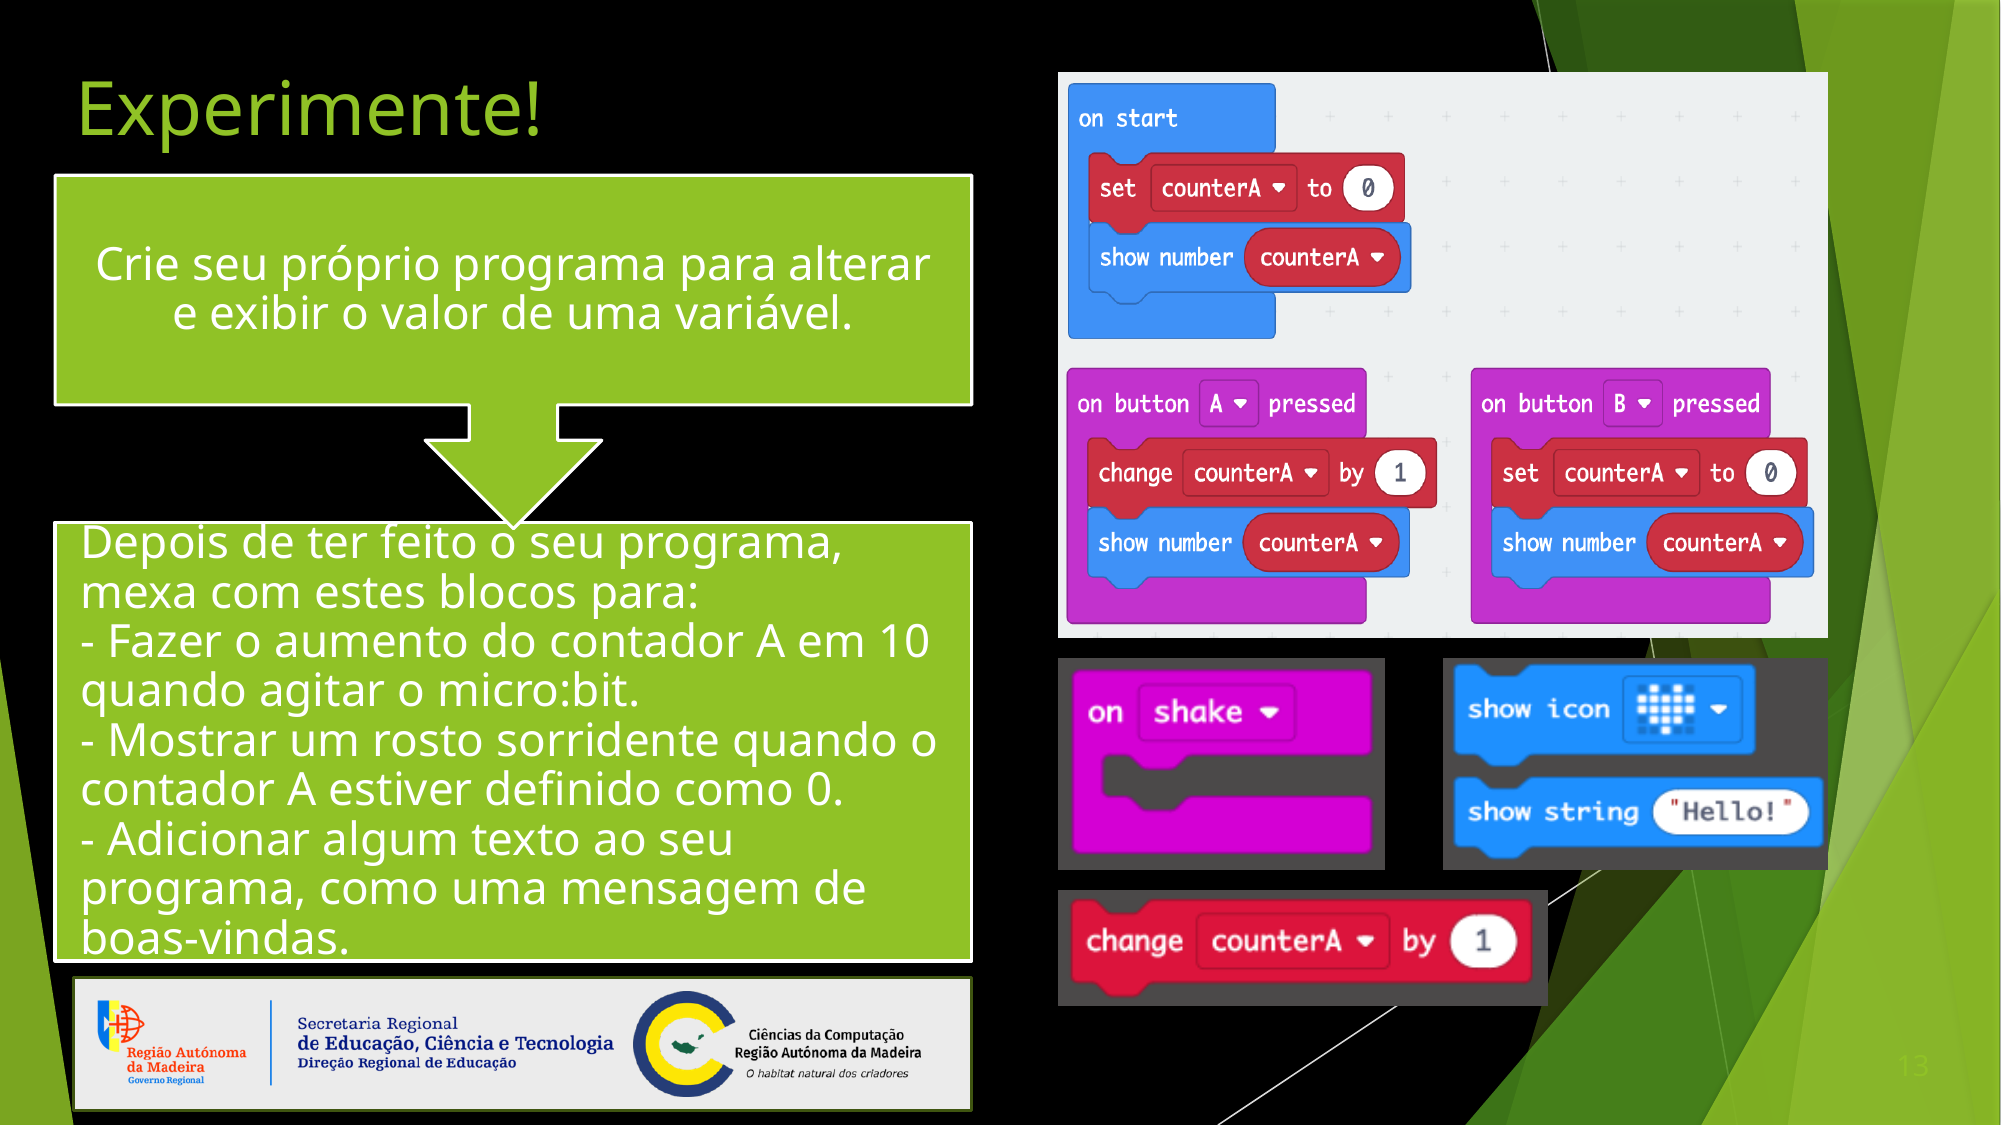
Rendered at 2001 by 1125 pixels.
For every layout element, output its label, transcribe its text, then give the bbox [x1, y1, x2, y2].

picture [1057, 657, 1386, 871]
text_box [54, 174, 973, 962]
title Experimente! [55, 50, 1828, 184]
picture [1442, 657, 1829, 871]
picture [1057, 72, 1829, 639]
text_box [72, 977, 973, 1112]
slide_number 13 [1673, 1037, 1945, 1097]
picture [1057, 890, 1549, 1007]
